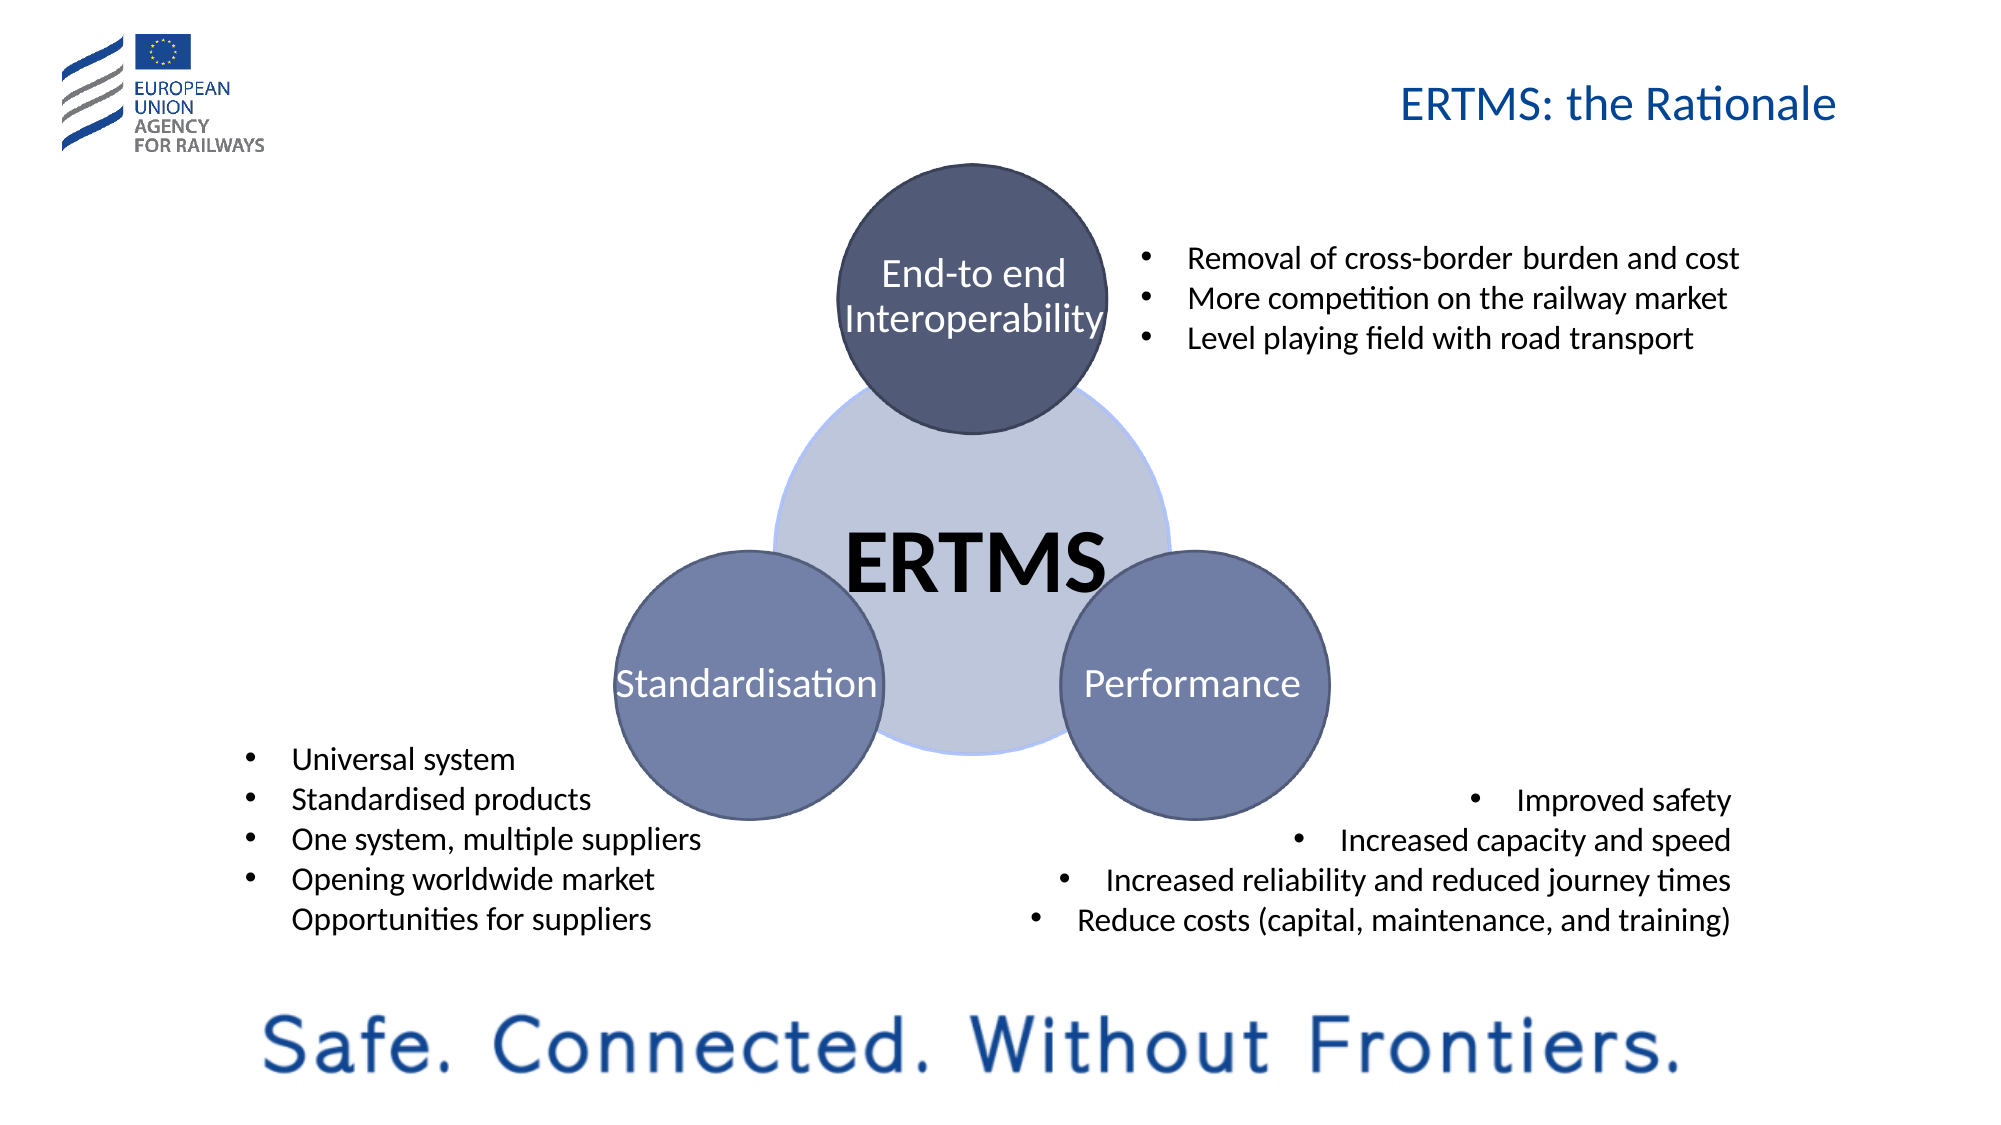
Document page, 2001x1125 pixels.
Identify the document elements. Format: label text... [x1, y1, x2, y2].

text_box Universal system Standardised products One system, multiple suppliers Opening worldwide market Opportunities for suppliers [243, 736, 727, 938]
picture [205, 962, 1705, 1121]
text_box Removal of cross-border burden and cost More competition on the railway market Level playing field with road transport [1331, 234, 1804, 356]
text_box ERTMS: the Rationale [638, 39, 1838, 131]
text_box Improved safety Increased capacity and speed Increased reliability and reduced journey times Reduce costs (capital, maintenance, and training) [991, 776, 1733, 938]
picture [62, 34, 264, 152]
picture [613, 163, 1331, 821]
